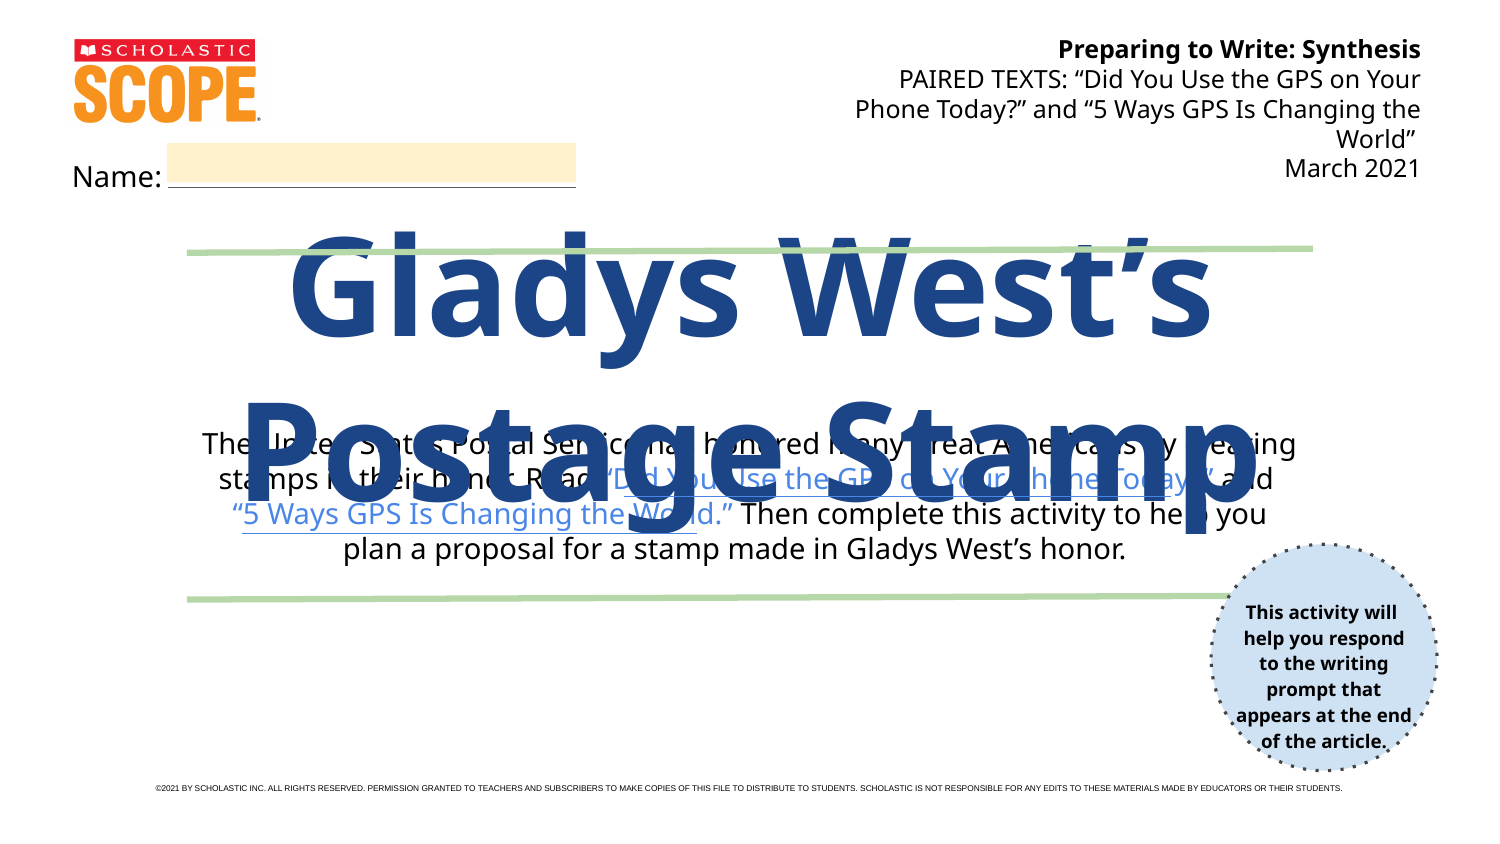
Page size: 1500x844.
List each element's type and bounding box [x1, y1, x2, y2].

text_box [166, 143, 576, 183]
picture [66, 36, 266, 127]
text_box [224, 497, 698, 525]
text_box [619, 456, 1181, 497]
